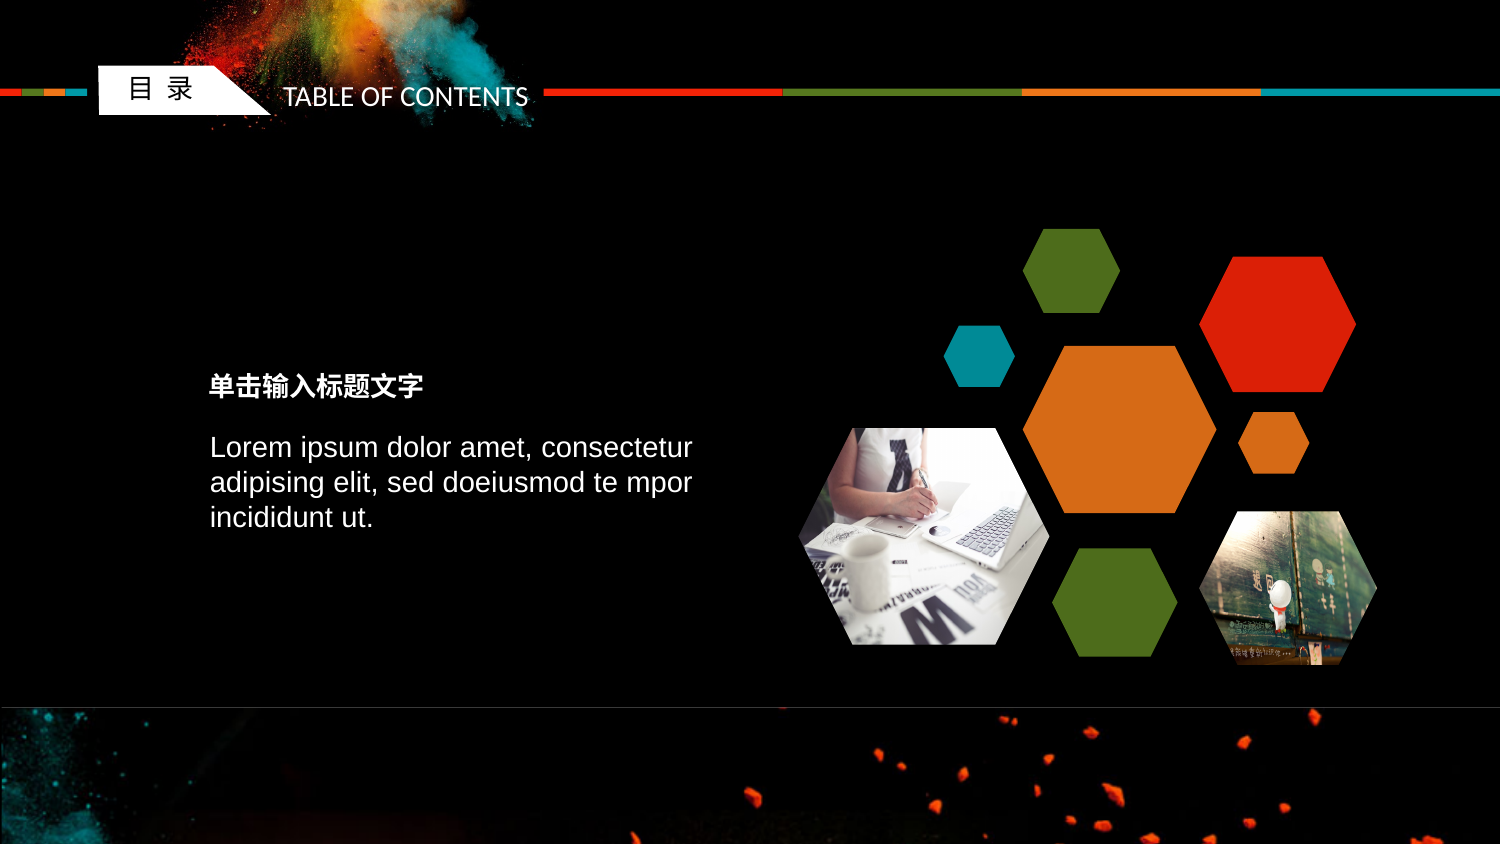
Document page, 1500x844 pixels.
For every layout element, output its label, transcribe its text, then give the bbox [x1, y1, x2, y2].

text_box 单击输入标题文字 [150, 361, 483, 410]
picture [1, 706, 1500, 844]
text_box Lorem ipsum dolor amet, consectetur adipising elit, sed doeiusmod te mpor incididunt ut. [195, 420, 771, 593]
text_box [0, 0, 1500, 203]
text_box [798, 228, 1377, 665]
